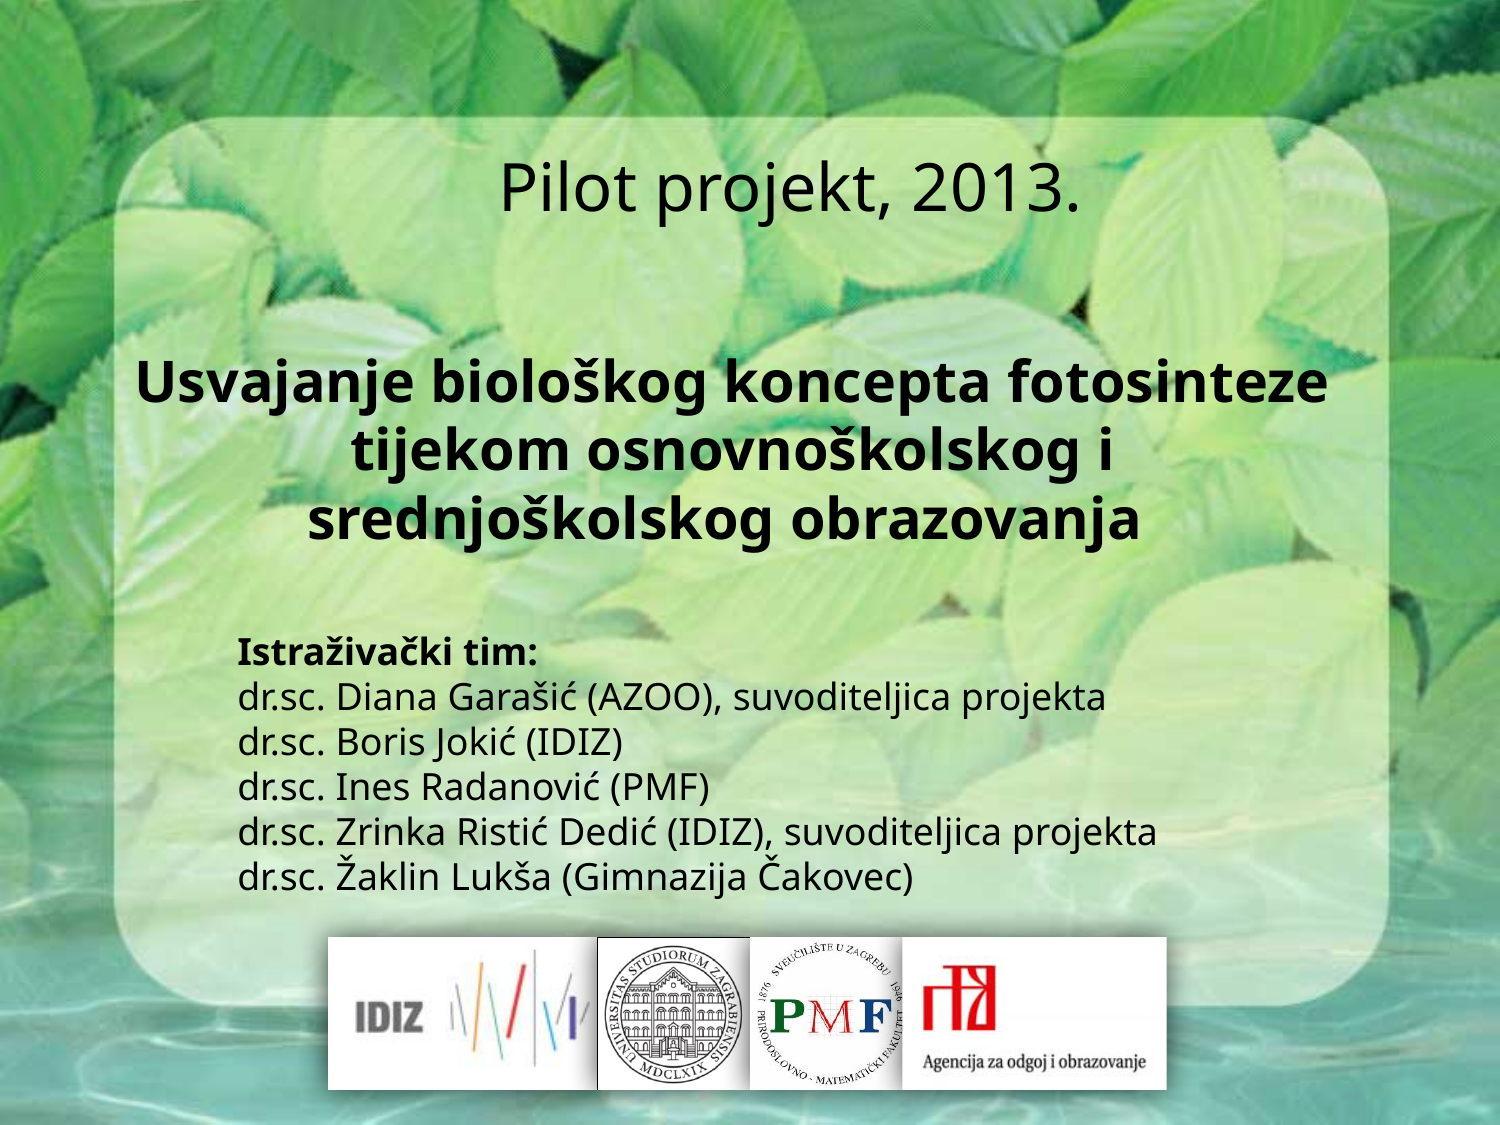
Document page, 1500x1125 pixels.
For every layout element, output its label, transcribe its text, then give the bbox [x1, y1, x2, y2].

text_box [327, 937, 1167, 1091]
text_box [659, 202, 841, 243]
text_box Istraživački tim: dr.sc. Diana Garašić (AZOO), suvoditeljica projekta dr.sc. Boris Jokić (IDIZ) dr.sc. Ines Radanović (PMF) dr.sc. Zrinka Ristić Dedić (IDIZ), suvoditeljica projekta dr.sc. Žaklin Lukša (Gimnazija Čakovec) [222, 621, 1272, 906]
picture [0, 0, 1500, 1125]
subtitle Pilot projekt, 2013. [279, 136, 1303, 264]
title Usvajanje biološkog koncepta fotosinteze tijekom osnovnoškolskog i srednjoškolskog obrazovanja [93, 335, 1372, 630]
text_box [659, 440, 841, 480]
